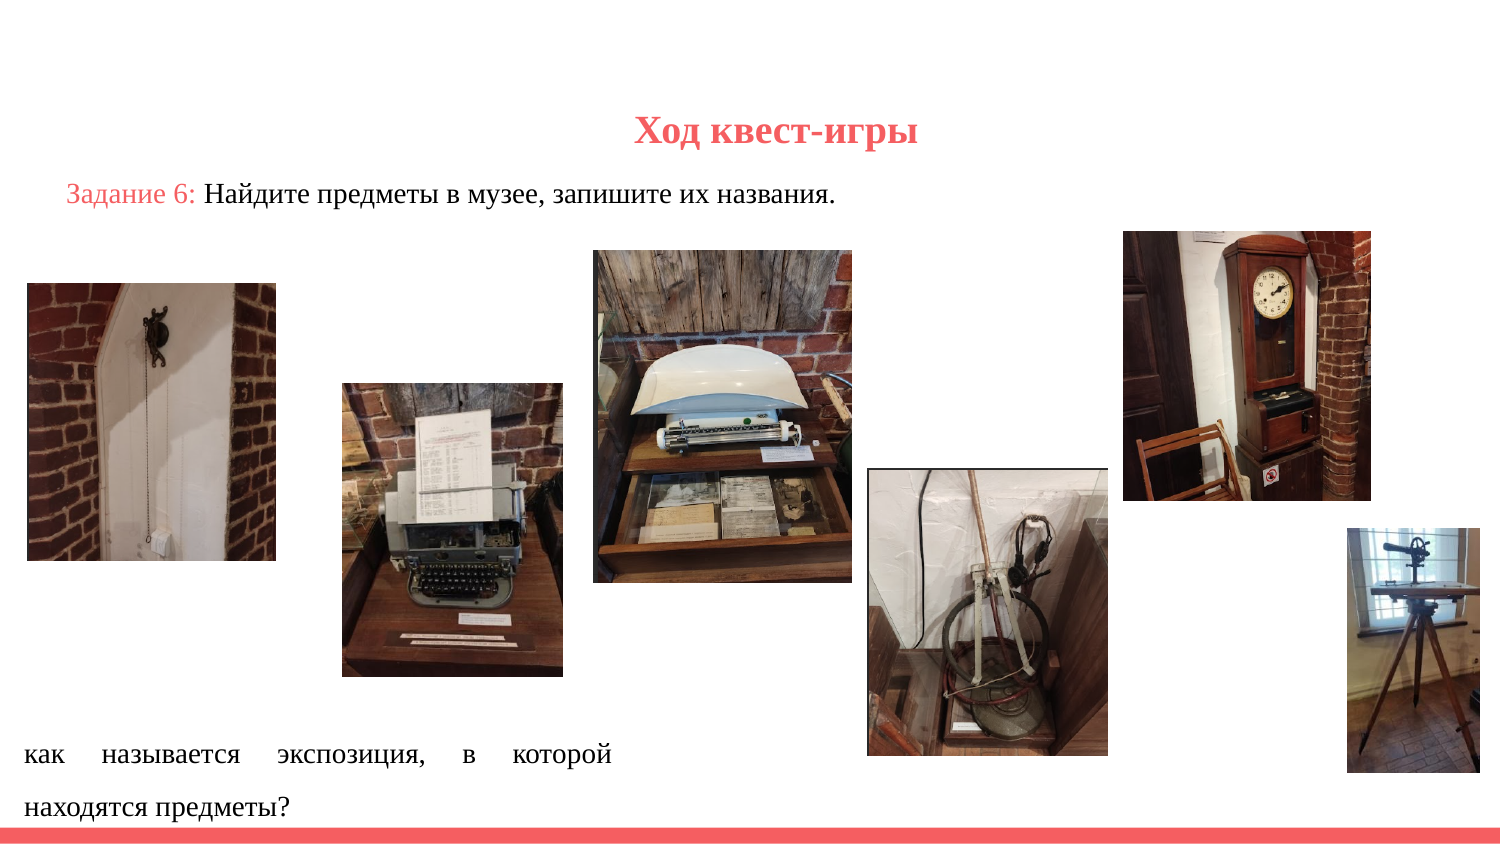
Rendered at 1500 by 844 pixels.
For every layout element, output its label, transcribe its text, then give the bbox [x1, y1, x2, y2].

list Задание 6: Найдите предметы в музее, запишите их названия. [51, 141, 1449, 703]
text_box как называется экспозиция, в которой находятся предметы? [9, 702, 628, 837]
title Ход квест-игры [51, 64, 1449, 141]
picture [342, 382, 563, 677]
picture [867, 467, 1109, 756]
picture [27, 283, 276, 561]
picture [1347, 528, 1480, 773]
picture [1123, 231, 1371, 501]
picture [593, 249, 852, 584]
